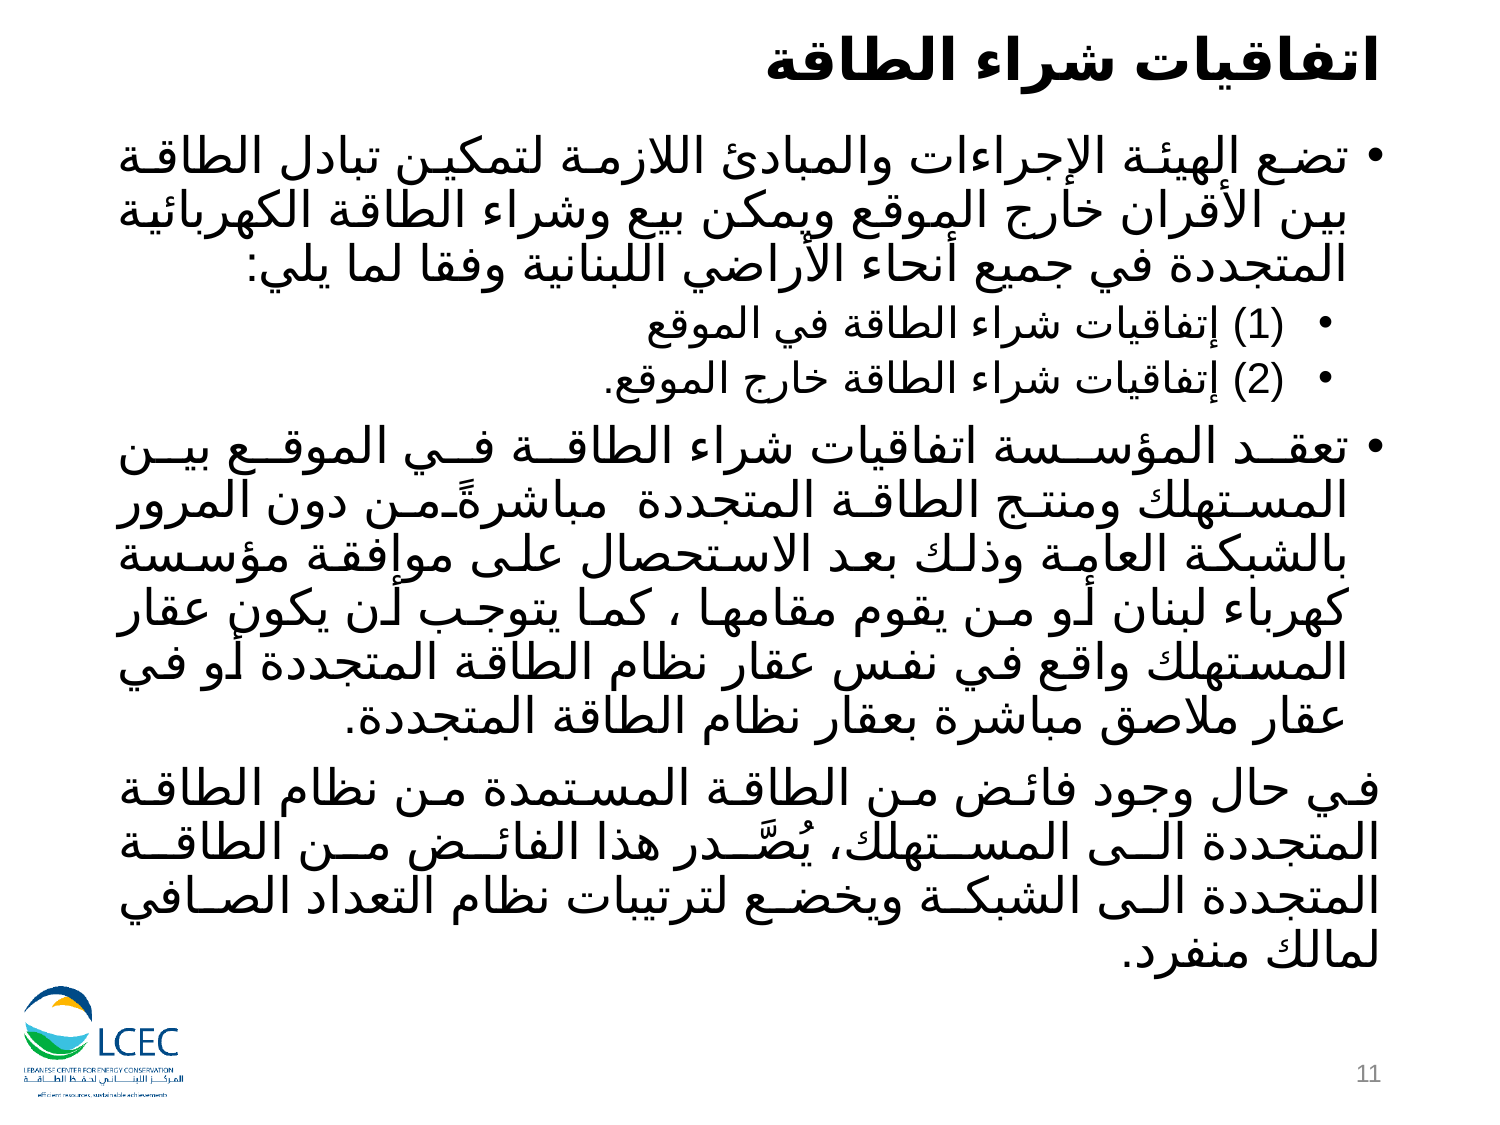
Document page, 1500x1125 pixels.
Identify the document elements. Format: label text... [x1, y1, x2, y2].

slide_number 11 [1059, 1042, 1397, 1103]
title اتفاقيات شراء الطاقة [103, 0, 1397, 122]
list تضع الهيئة الإجراءات والمبادئ اللازمة لتمكين تبادل الطاقة بين الأقران خارج الموقع ويمكن بيع وشراء الطاقة الكهربائية المتجددة في جميع أنحاء الأراضي اللبنانية وفقا لما يلي: (1) إتفاقيات شراء الطاقة في الموقع (2) إتفاقيات شراء الطاقة خارج الموقع. تعقد المؤسسة اتفاقيات شراء الطاقة في الموقع بين المستهلك ومنتج الطاقة المتجددة مباشرةً من دون المرور بالشبكة العامة وذلك بعد الاستحصال على موافقة مؤسسة كهرباء لبنان أو من يقوم مقامها ، كما يتوجب أن يكون عقار المستهلك واقع في نفس عقار نظام الطاقة المتجددة أو في عقار ملاصق مباشرة بعقار نظام الطاقة المتجددة. في حال وجود فائض من الطاقة المستمدة من نظام الطاقة المتجددة الى المستهلك، يُصَّدر هذا الفائض من الطاقة المتجددة الى الشبكة ويخضع لترتيبات نظام التعداد الصافي لمالك منفرد. [103, 122, 1397, 1003]
picture [22, 986, 184, 1099]
